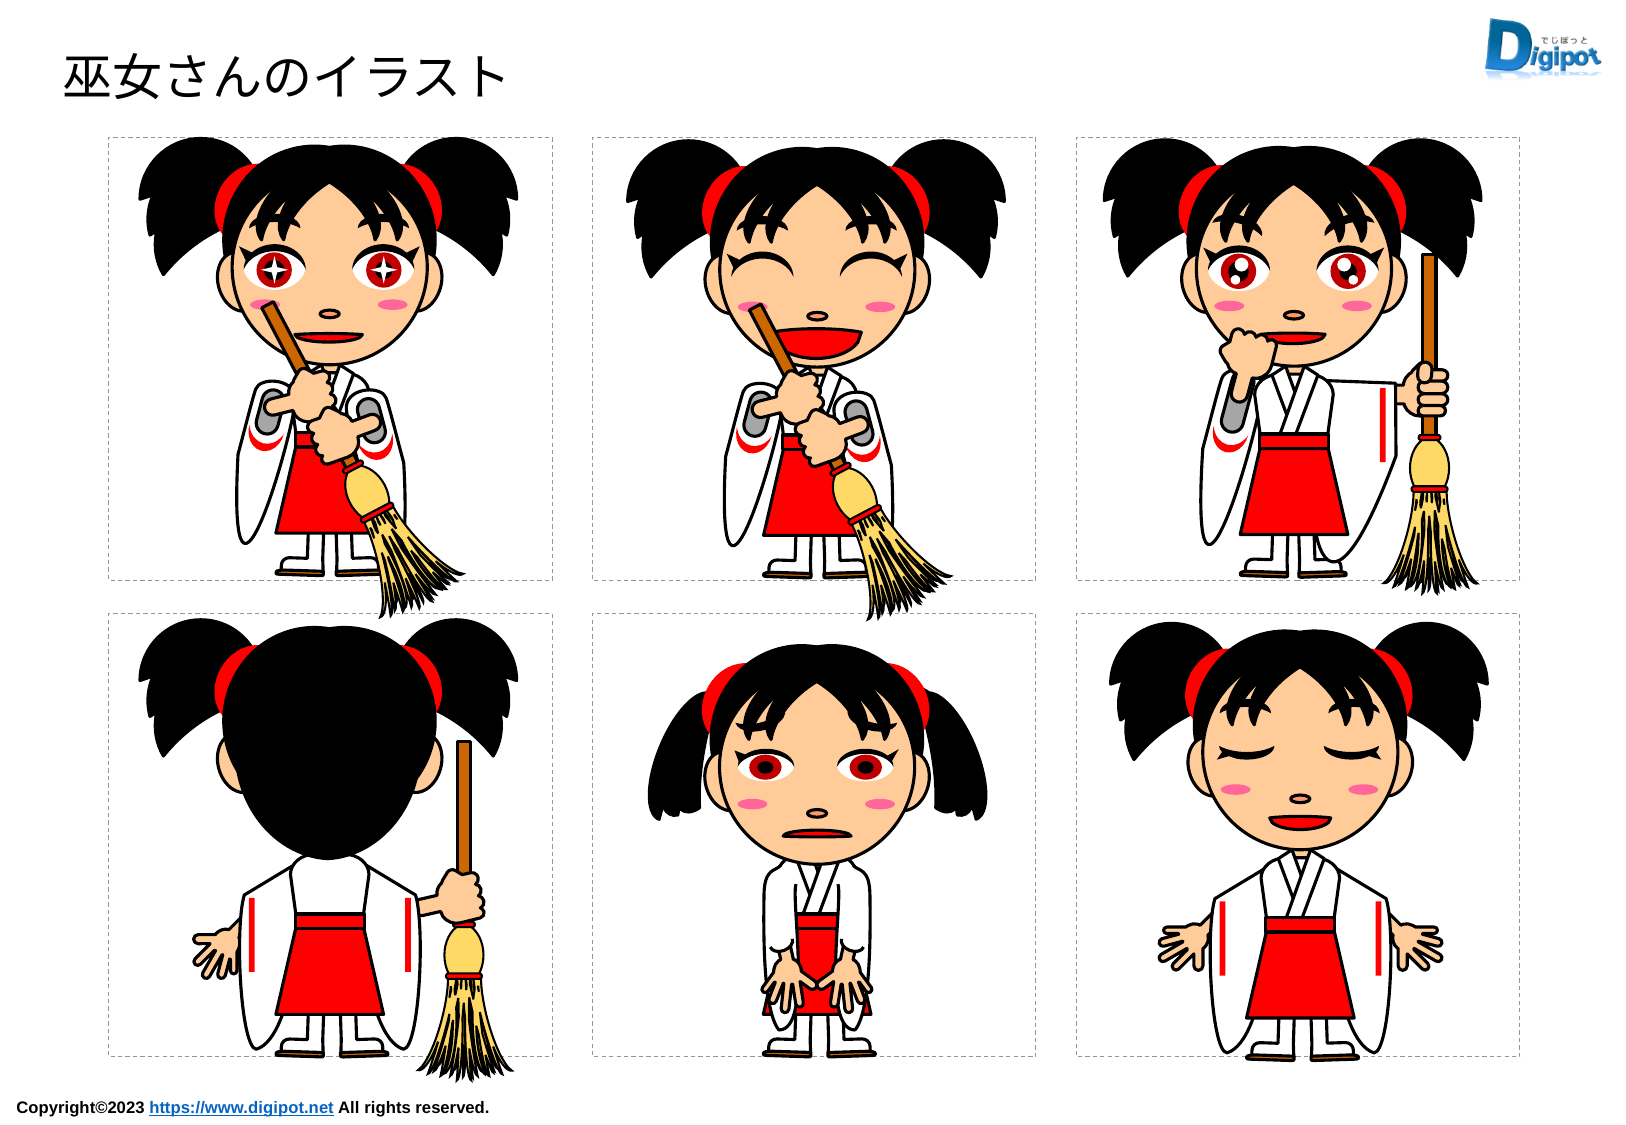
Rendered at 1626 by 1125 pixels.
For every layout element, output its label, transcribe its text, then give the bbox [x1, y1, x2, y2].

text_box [659, 645, 976, 1057]
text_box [627, 140, 1005, 630]
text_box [1110, 623, 1488, 1061]
text_box 巫女さんのイラスト [48, 38, 527, 113]
picture [1485, 18, 1602, 82]
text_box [139, 619, 517, 1082]
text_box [1104, 139, 1481, 595]
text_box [139, 138, 517, 619]
